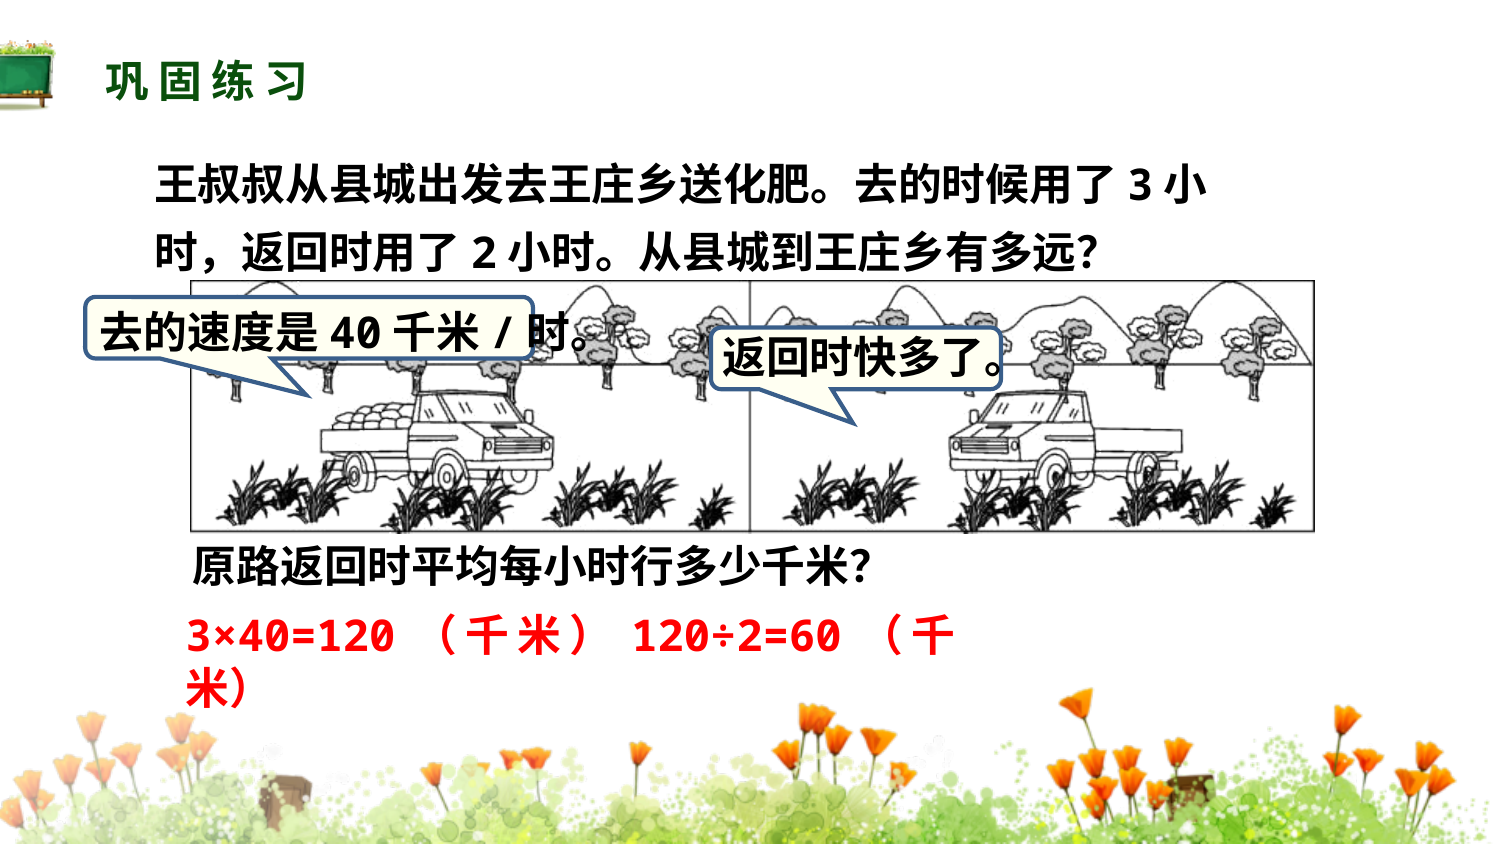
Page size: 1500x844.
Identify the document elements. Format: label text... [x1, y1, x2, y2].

text_box 王叔叔从县城出发去王庄乡送化肥。去的时候用了3小时，返回时用了2小时。从县城到王庄乡有多远？ [142, 135, 1300, 265]
picture [190, 280, 1315, 534]
picture [0, 28, 56, 122]
text_box 3×40=120（千米）120÷2=60（千米） [174, 602, 967, 667]
text_box 巩固练习 [93, 47, 434, 112]
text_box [85, 296, 533, 410]
picture [0, 680, 1500, 844]
text_box 原路返回时平均每小时行多少千米？ [181, 533, 905, 598]
